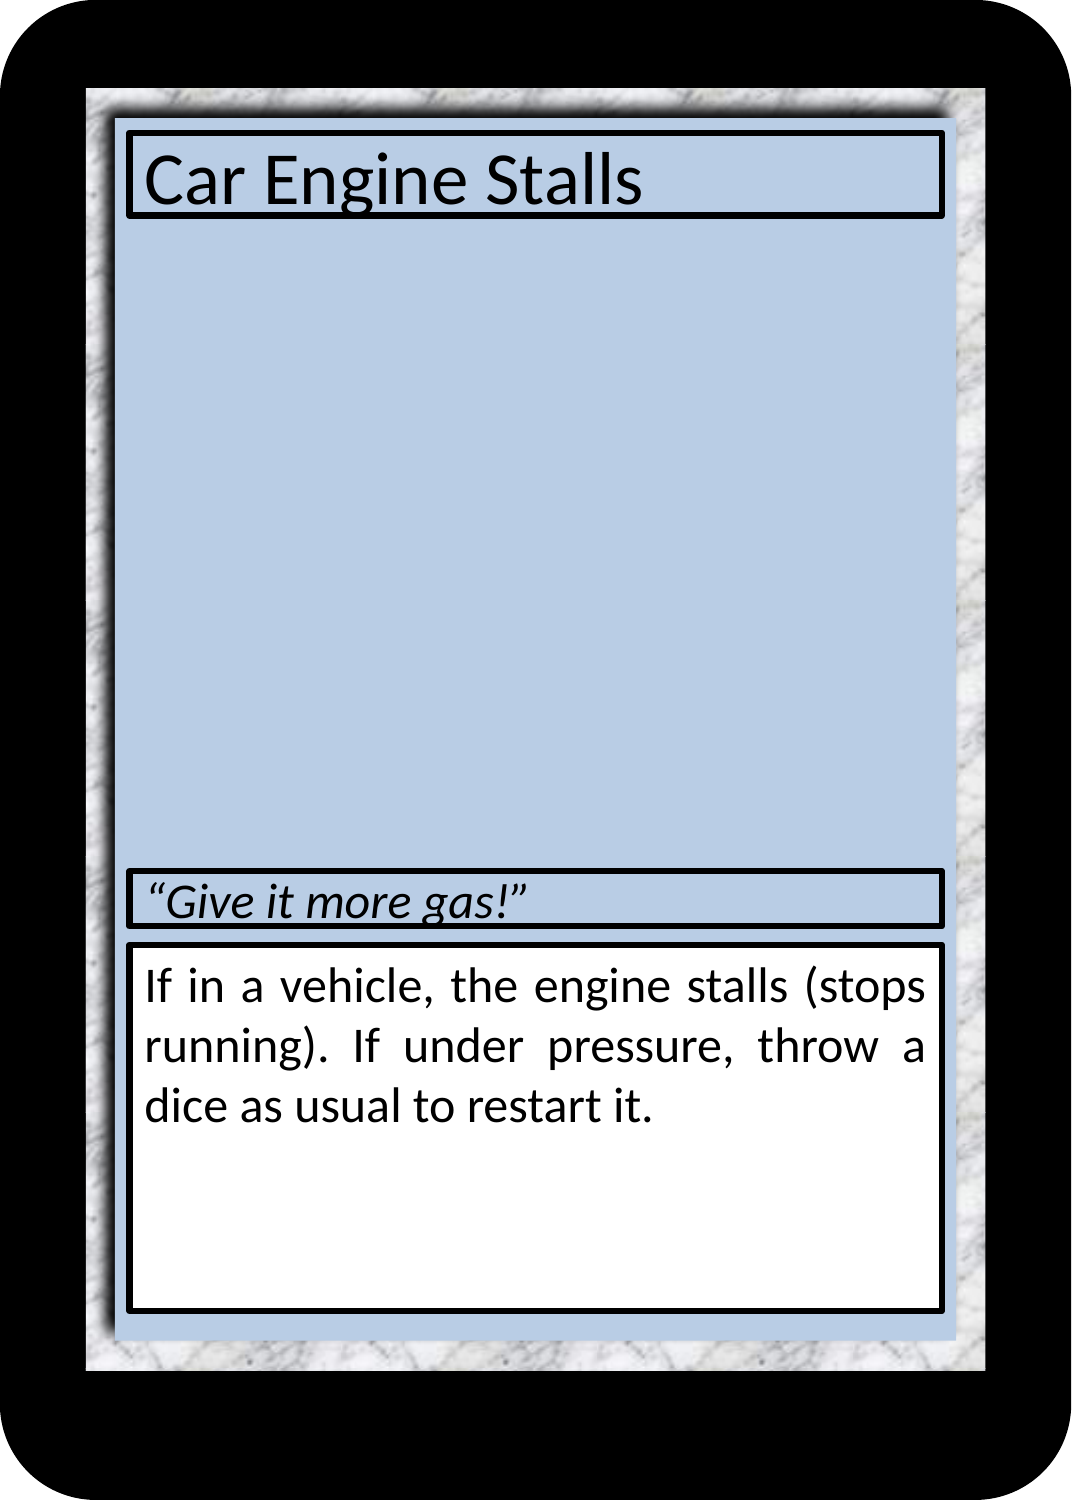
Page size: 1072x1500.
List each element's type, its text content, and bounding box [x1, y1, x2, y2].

picture [85, 88, 986, 1371]
list If in a vehicle, the engine stalls (stops running). If under pressure, throw a dice as usual to restart it. [126, 942, 945, 1314]
list “Give it more gas!” [126, 868, 945, 929]
title Car Engine Stalls [126, 130, 945, 219]
